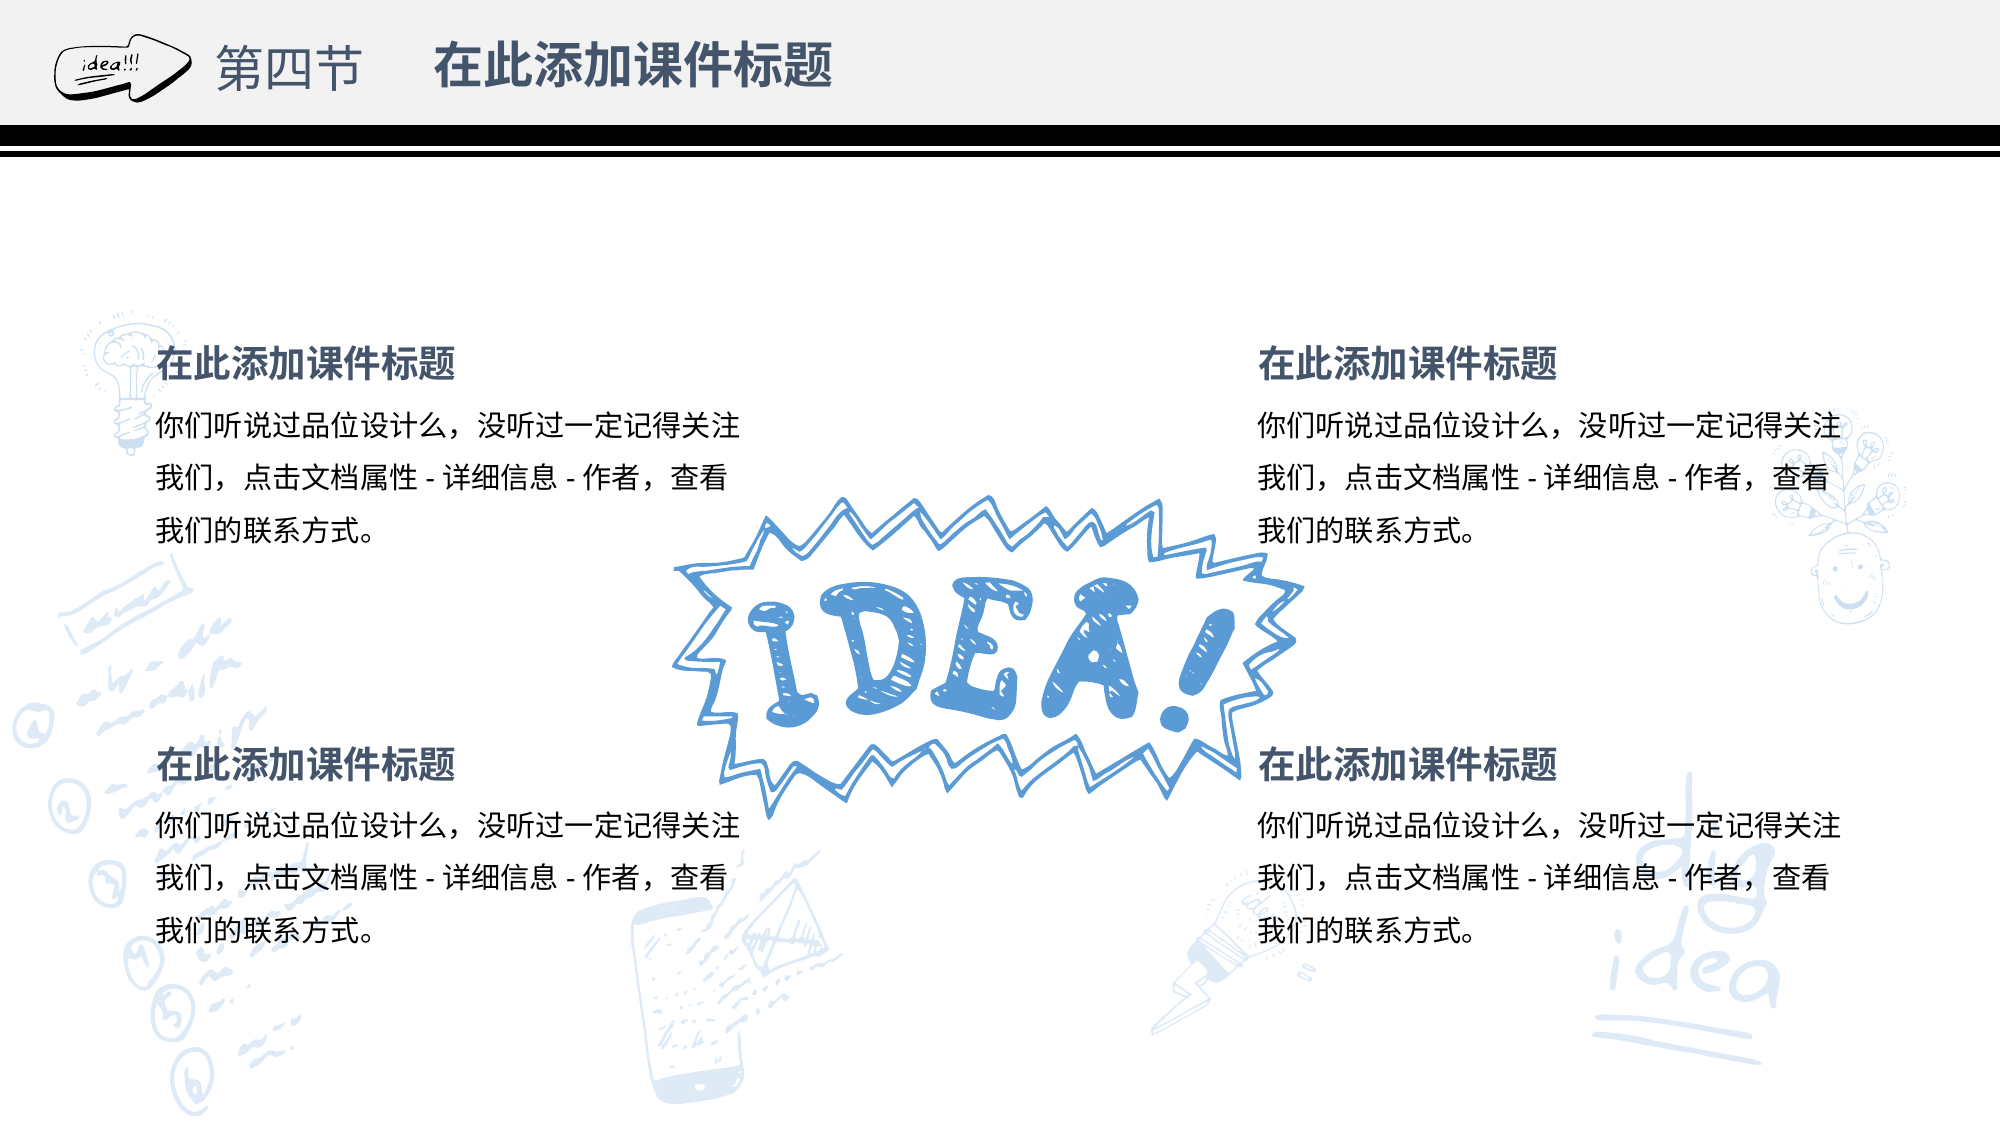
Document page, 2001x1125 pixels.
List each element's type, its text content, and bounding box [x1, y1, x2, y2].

text_box 在此添加课件标题 [1243, 333, 1574, 382]
text_box 在此添加课件标题 [141, 733, 472, 782]
text_box 你们听说过品位设计么，没听过一定记得关注我们，点击文档属性-详细信息-作者，查看我们的联系方式。 [140, 382, 768, 555]
text_box 在此添加课件标题 [141, 333, 472, 382]
text_box 在此添加课件标题 [1243, 733, 1574, 782]
text_box [0, 0, 2000, 125]
text_box 你们听说过品位设计么，没听过一定记得关注我们，点击文档属性-详细信息-作者，查看我们的联系方式。 [1242, 382, 1870, 555]
text_box 你们听说过品位设计么，没听过一定记得关注我们，点击文档属性-详细信息-作者，查看我们的联系方式。 [140, 782, 768, 955]
text_box 第四节 [199, 30, 380, 105]
text_box [671, 494, 1305, 821]
text_box [54, 34, 192, 103]
text_box 在此添加课件标题 [418, 25, 848, 101]
text_box 你们听说过品位设计么，没听过一定记得关注我们，点击文档属性-详细信息-作者，查看我们的联系方式。 [1242, 782, 1870, 955]
